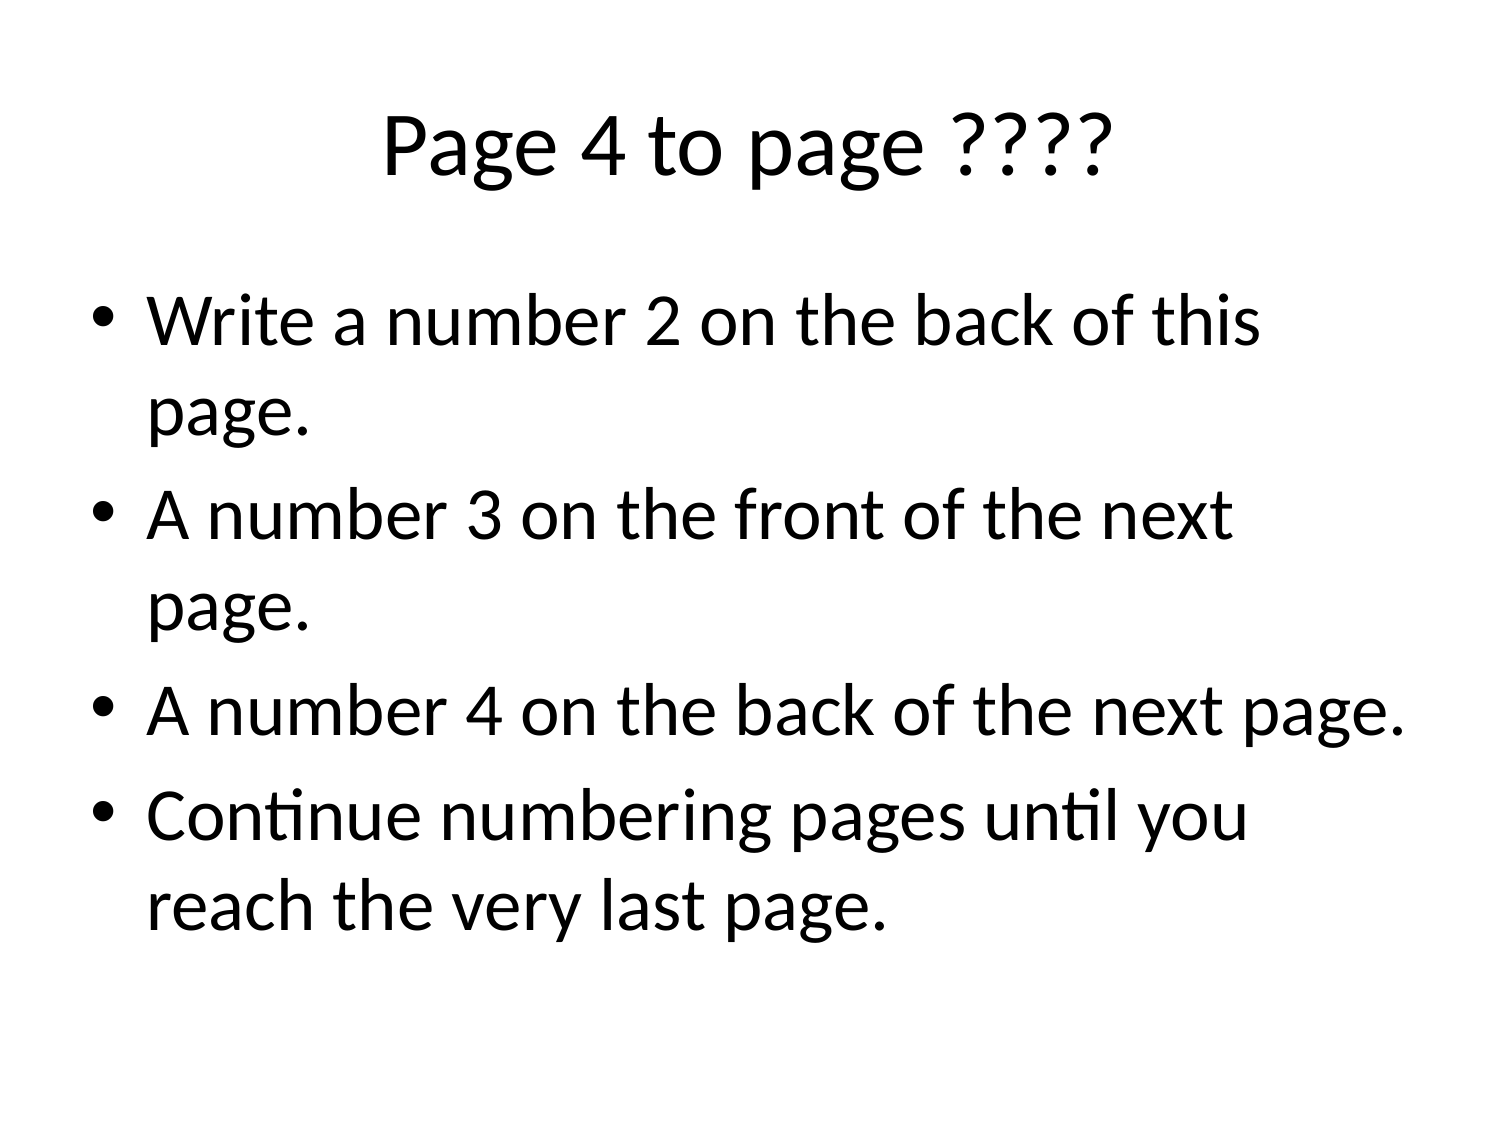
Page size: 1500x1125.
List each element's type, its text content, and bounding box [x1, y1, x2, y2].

title Page 4 to page ???? [75, 45, 1425, 233]
list Write a number 2 on the back of this page. A number 3 on the front of the next page. A number 4 on the back of the next page. Continue numbering pages until you reach the very last page. [75, 262, 1425, 1088]
